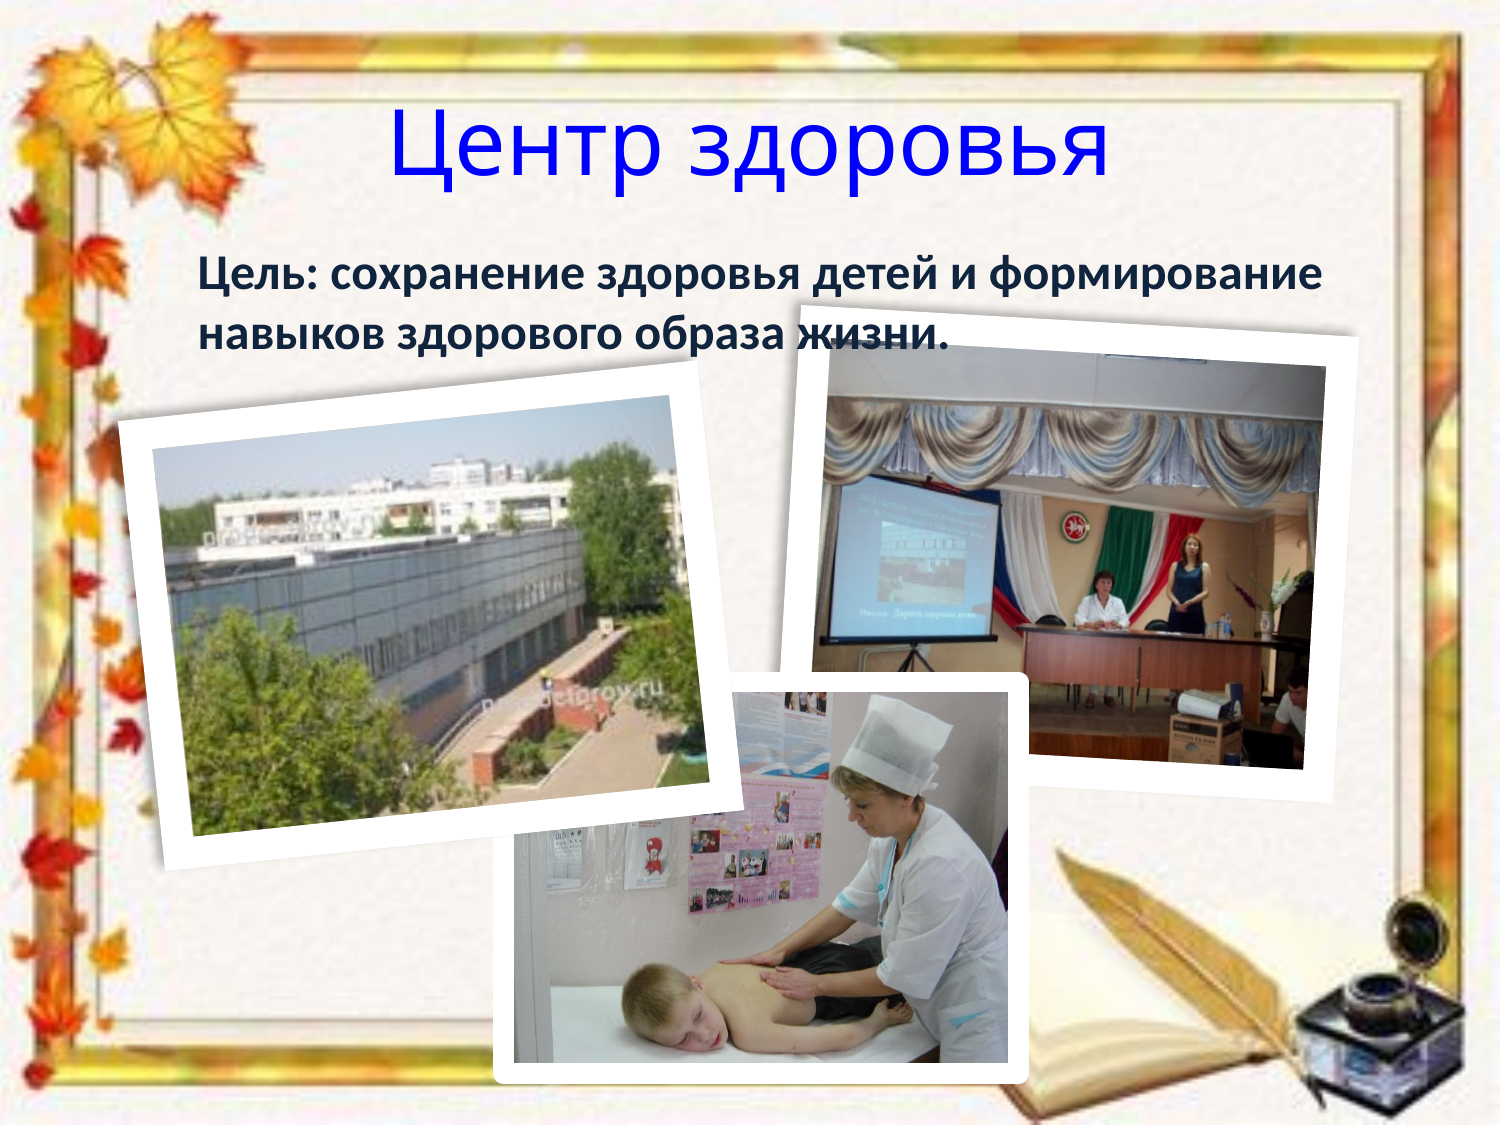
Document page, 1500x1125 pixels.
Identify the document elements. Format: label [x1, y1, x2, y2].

list [818, 351, 1316, 757]
picture [0, 0, 1500, 1125]
